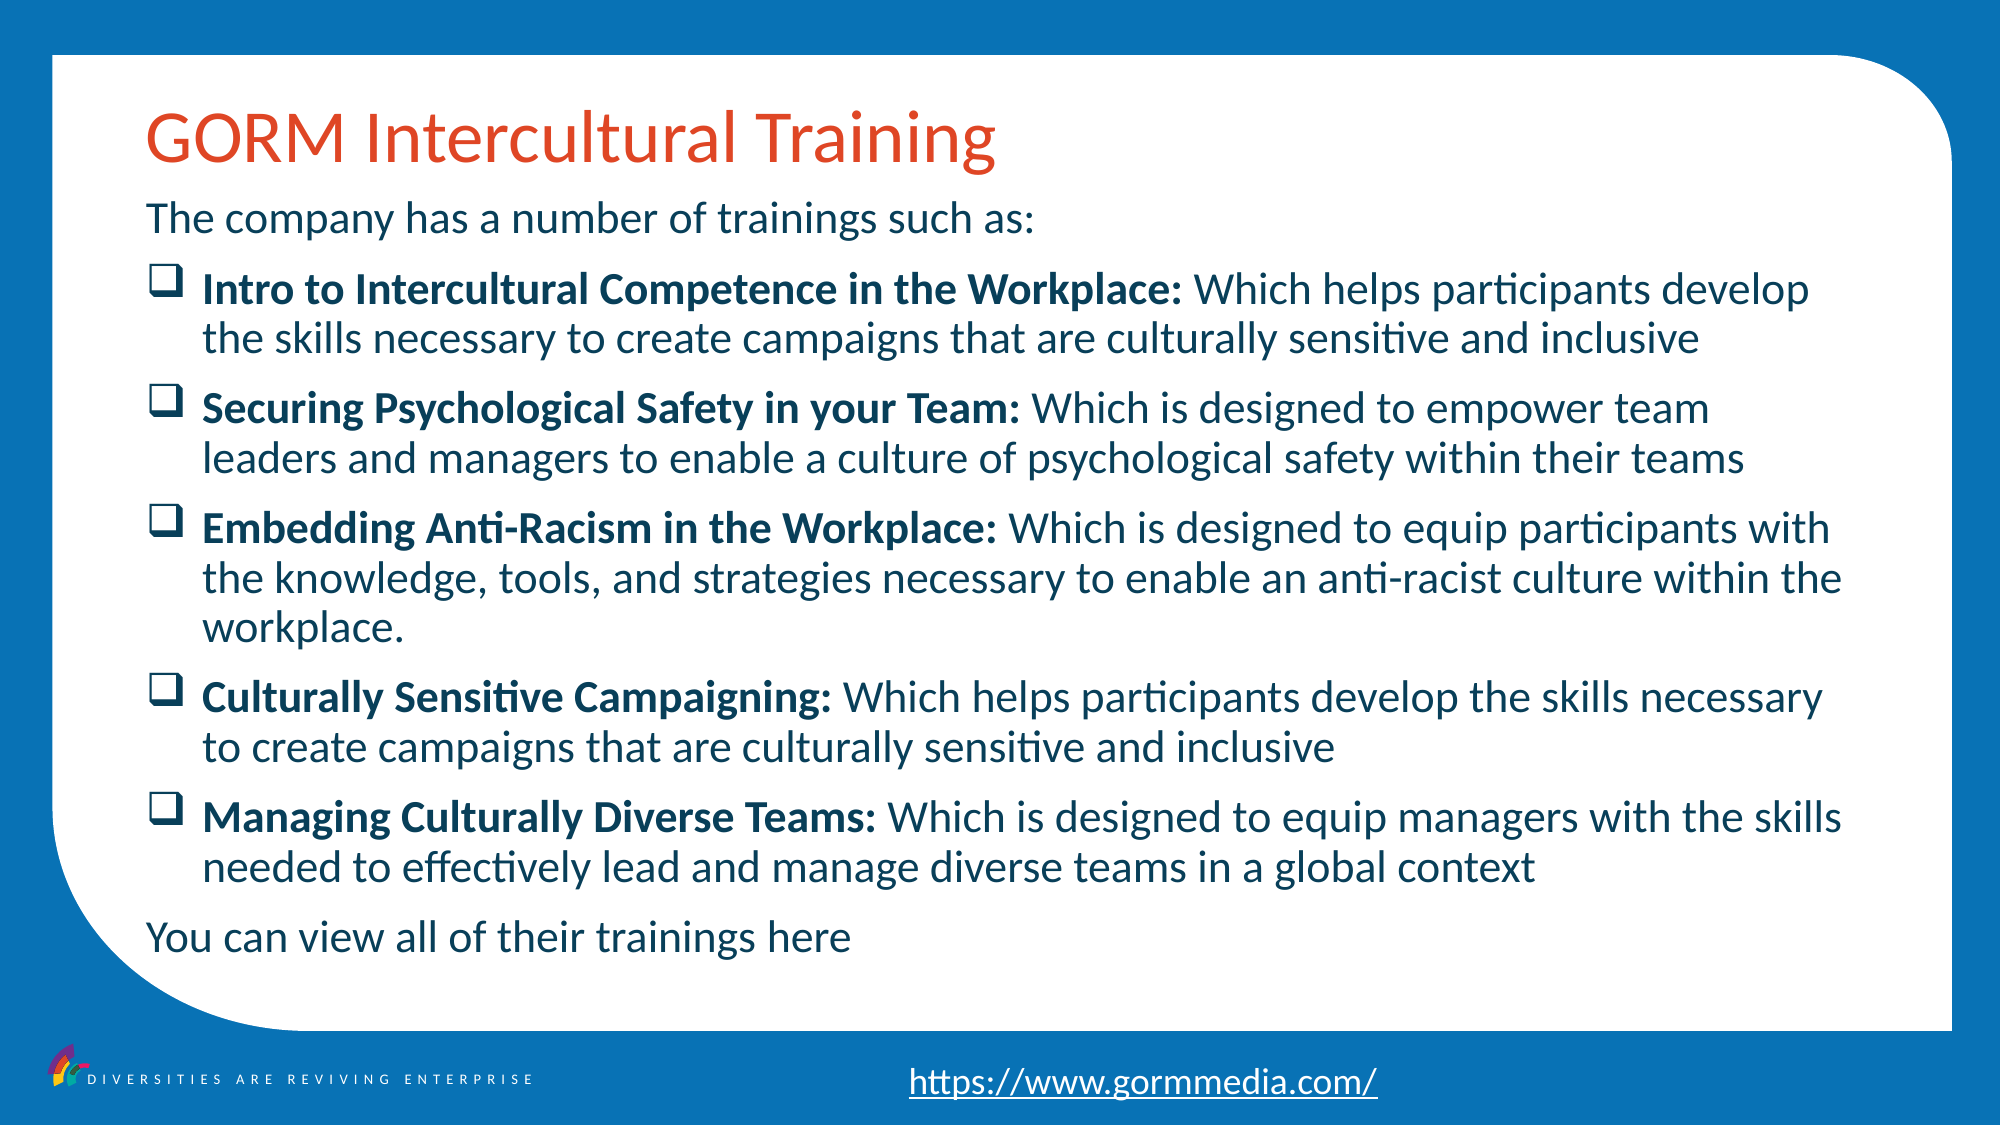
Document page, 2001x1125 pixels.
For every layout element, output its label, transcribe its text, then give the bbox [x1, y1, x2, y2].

list The company has a number of trainings such as: Intro to Intercultural Competence in the Workplace: Which helps participants develop the skills necessary to create campaigns that are culturally sensitive and inclusive Securing Psychological Safety in your Team: Which is designed to empower team leaders and managers to enable a culture of psychological safety within their teams Embedding Anti-Racism in the Workplace: Which is designed to equip participants with the knowledge, tools, and strategies necessary to enable an anti-racist culture within the workplace. Culturally Sensitive Campaigning: Which helps participants develop the skills necessary to create campaigns that are culturally sensitive and inclusive Managing Culturally Diverse Teams: Which is designed to equip managers with the skills needed to effectively lead and manage diverse teams in a global context You can view all of their trainings here [130, 222, 1869, 819]
list GORM Intercultural Training [130, 90, 1869, 222]
text_box https://www.gormmedia.com/ [893, 1049, 1894, 1110]
